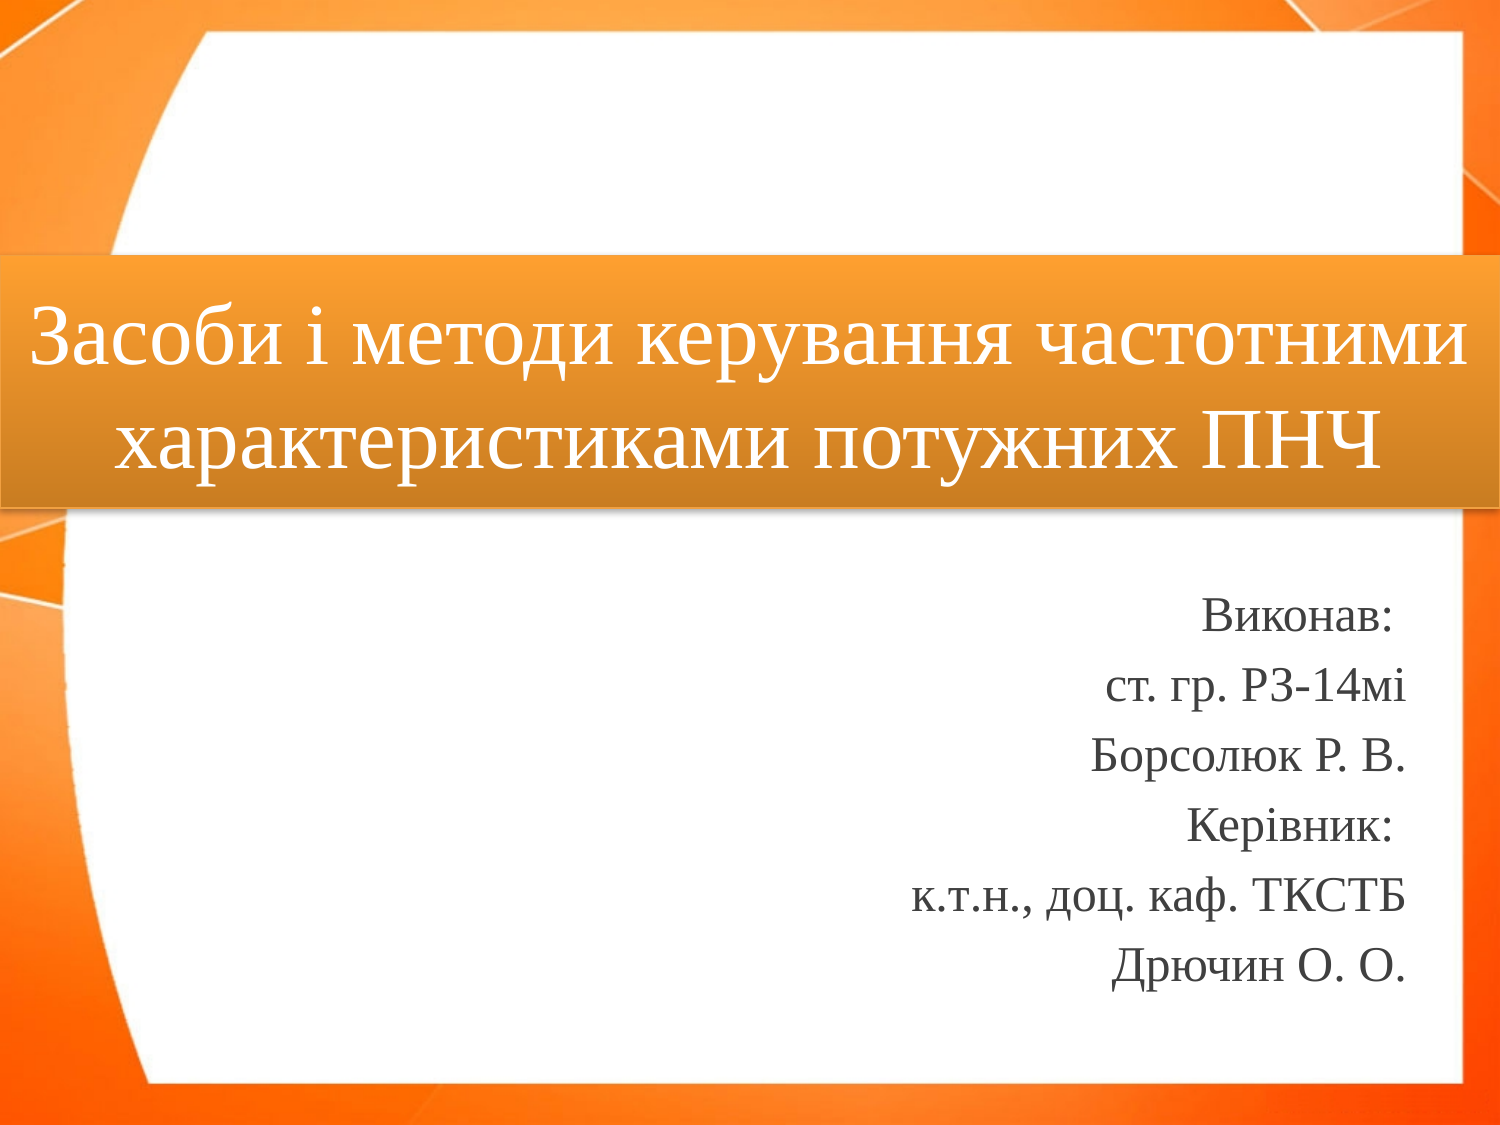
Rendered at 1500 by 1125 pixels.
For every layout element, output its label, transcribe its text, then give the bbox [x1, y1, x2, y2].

title Засоби і методи керування частотними характеристиками потужних ПНЧ [0, 255, 1500, 509]
picture [0, 0, 1500, 255]
subtitle Виконав: ст. гр. РЗ-14мі Борсолюк Р. В. Керівник: к.т.н., доц. каф. ТКСТБ Дрючин О. О. [371, 574, 1422, 862]
picture [0, 509, 1500, 1125]
